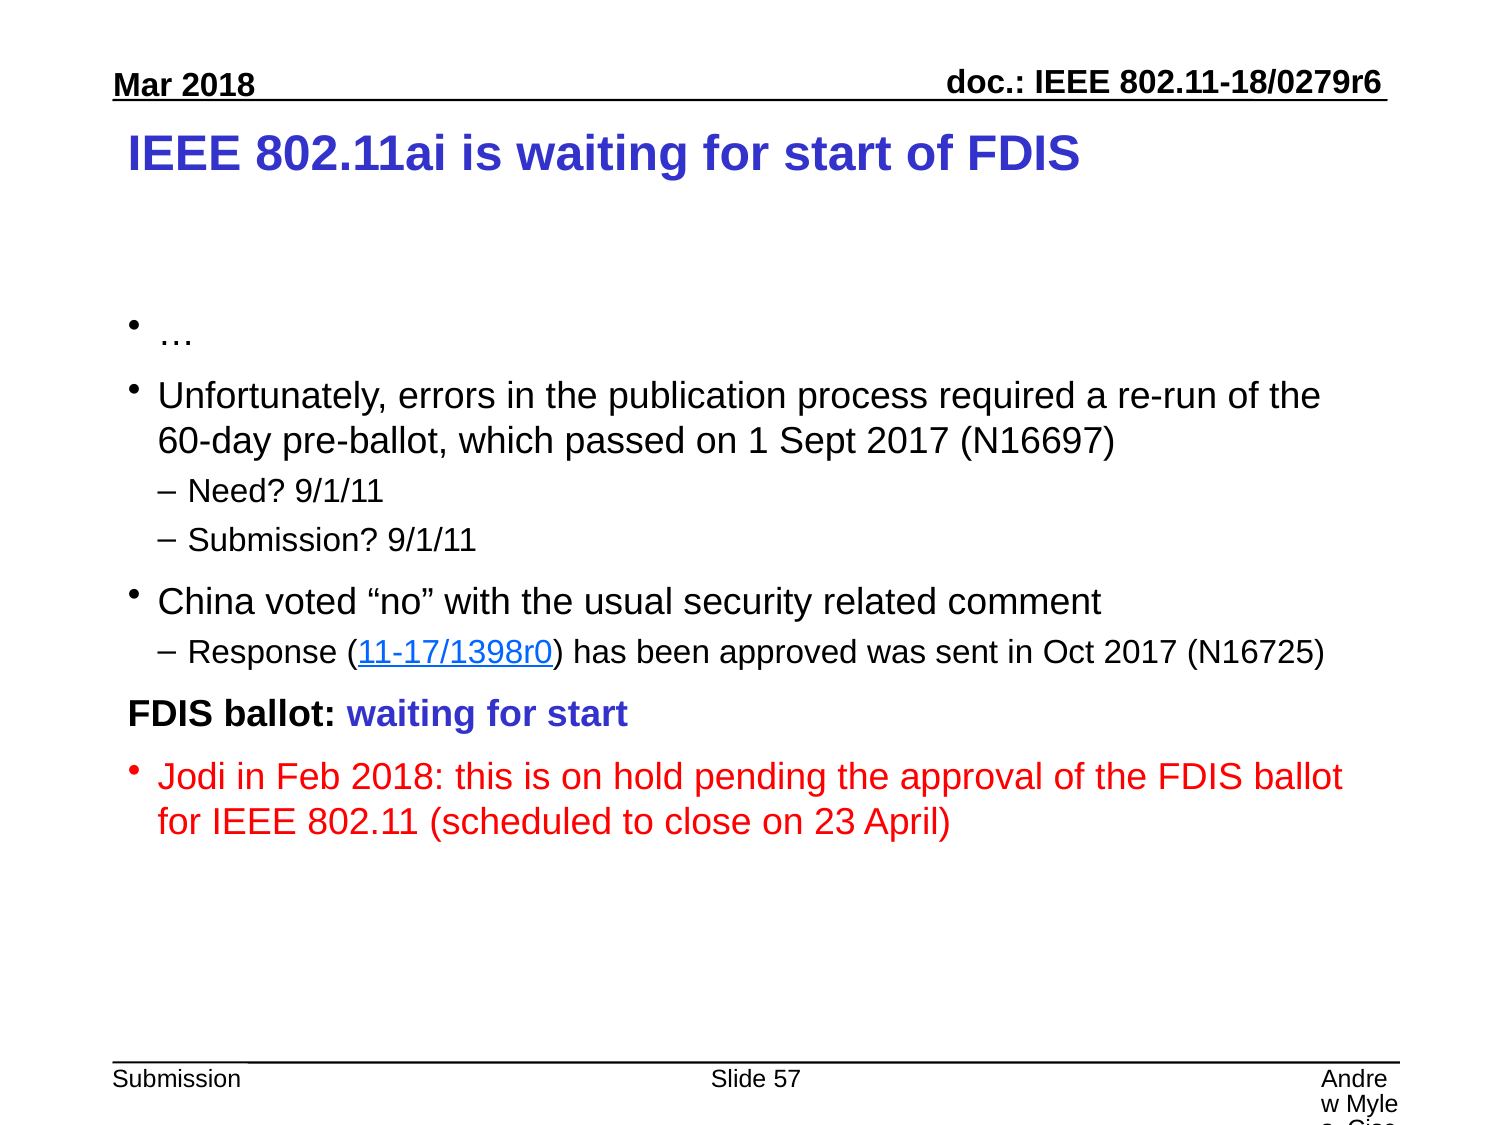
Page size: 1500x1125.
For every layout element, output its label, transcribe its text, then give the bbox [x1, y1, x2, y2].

title IEEE 802.11ai is waiting for start of FDIS [112, 112, 1388, 288]
slide_number Slide 57 [709, 1061, 803, 1093]
footer Andrew Myles, Cisco [1320, 1061, 1402, 1093]
list … Unfortunately, errors in the publication process required a re-run of the 60-day pre-ballot, which passed on 1 Sept 2017 (N16697) Need? 9/1/11 Submission? 9/1/11 China voted “no” with the usual security related comment Response (11-17/1398r0) has been approved was sent in Oct 2017 (N16725) FDIS ballot: waiting for start Jodi in Feb 2018: this is on hold pending the approval of the FDIS ballot for IEEE 802.11 (scheduled to close on 23 April) [112, 299, 1388, 975]
